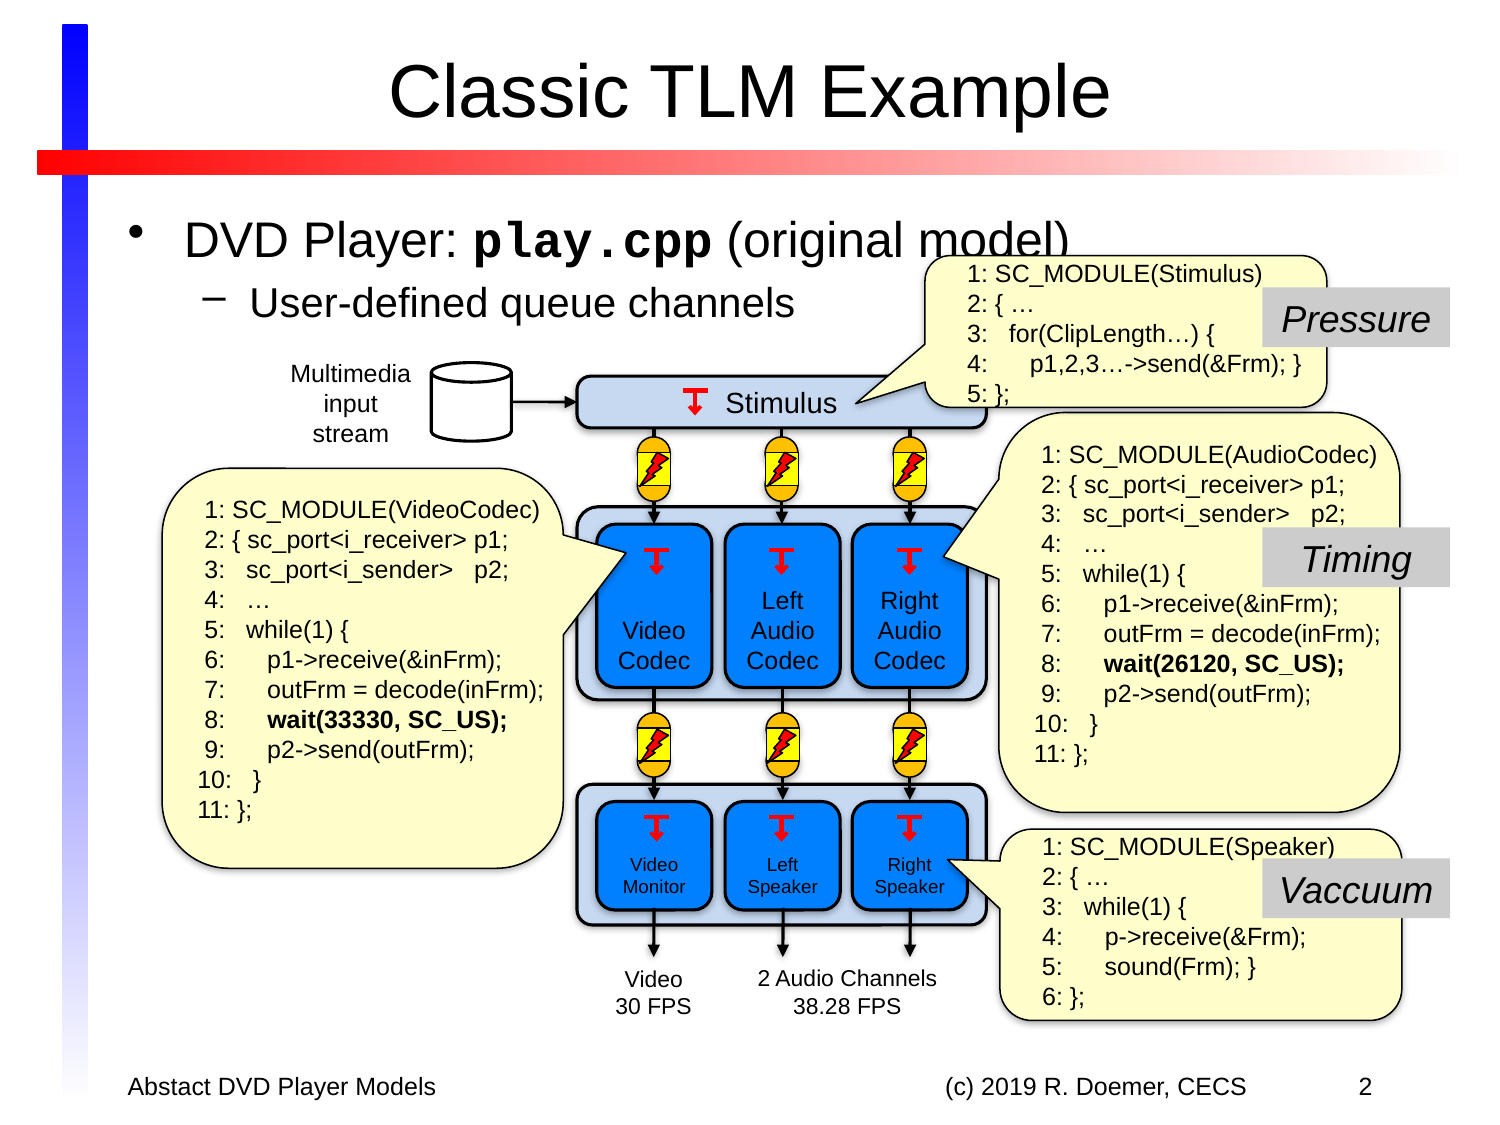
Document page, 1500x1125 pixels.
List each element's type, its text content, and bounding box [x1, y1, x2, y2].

text_box Pressure [1331, 287, 1450, 348]
footer (c) 2019 R. Doemer, CECS [774, 1062, 1263, 1100]
slide_number Abstact DVD Player Models [112, 1062, 774, 1100]
text_box Vaccuum [1406, 858, 1450, 919]
title Classic TLM Example [112, 24, 1388, 150]
list DVD Player: play.cpp (original model) User-defined queue channels [112, 200, 1388, 1025]
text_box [768, 816, 795, 842]
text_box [682, 390, 708, 416]
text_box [274, 349, 987, 1029]
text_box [643, 549, 670, 576]
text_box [924, 249, 1328, 424]
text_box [896, 549, 923, 576]
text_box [998, 412, 1401, 813]
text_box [896, 816, 923, 842]
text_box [768, 549, 795, 576]
text_box Timing [1405, 527, 1450, 588]
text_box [987, 584, 1388, 860]
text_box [161, 468, 564, 869]
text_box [999, 823, 1403, 1021]
slide_number 2 [1287, 1062, 1388, 1100]
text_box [643, 816, 670, 842]
